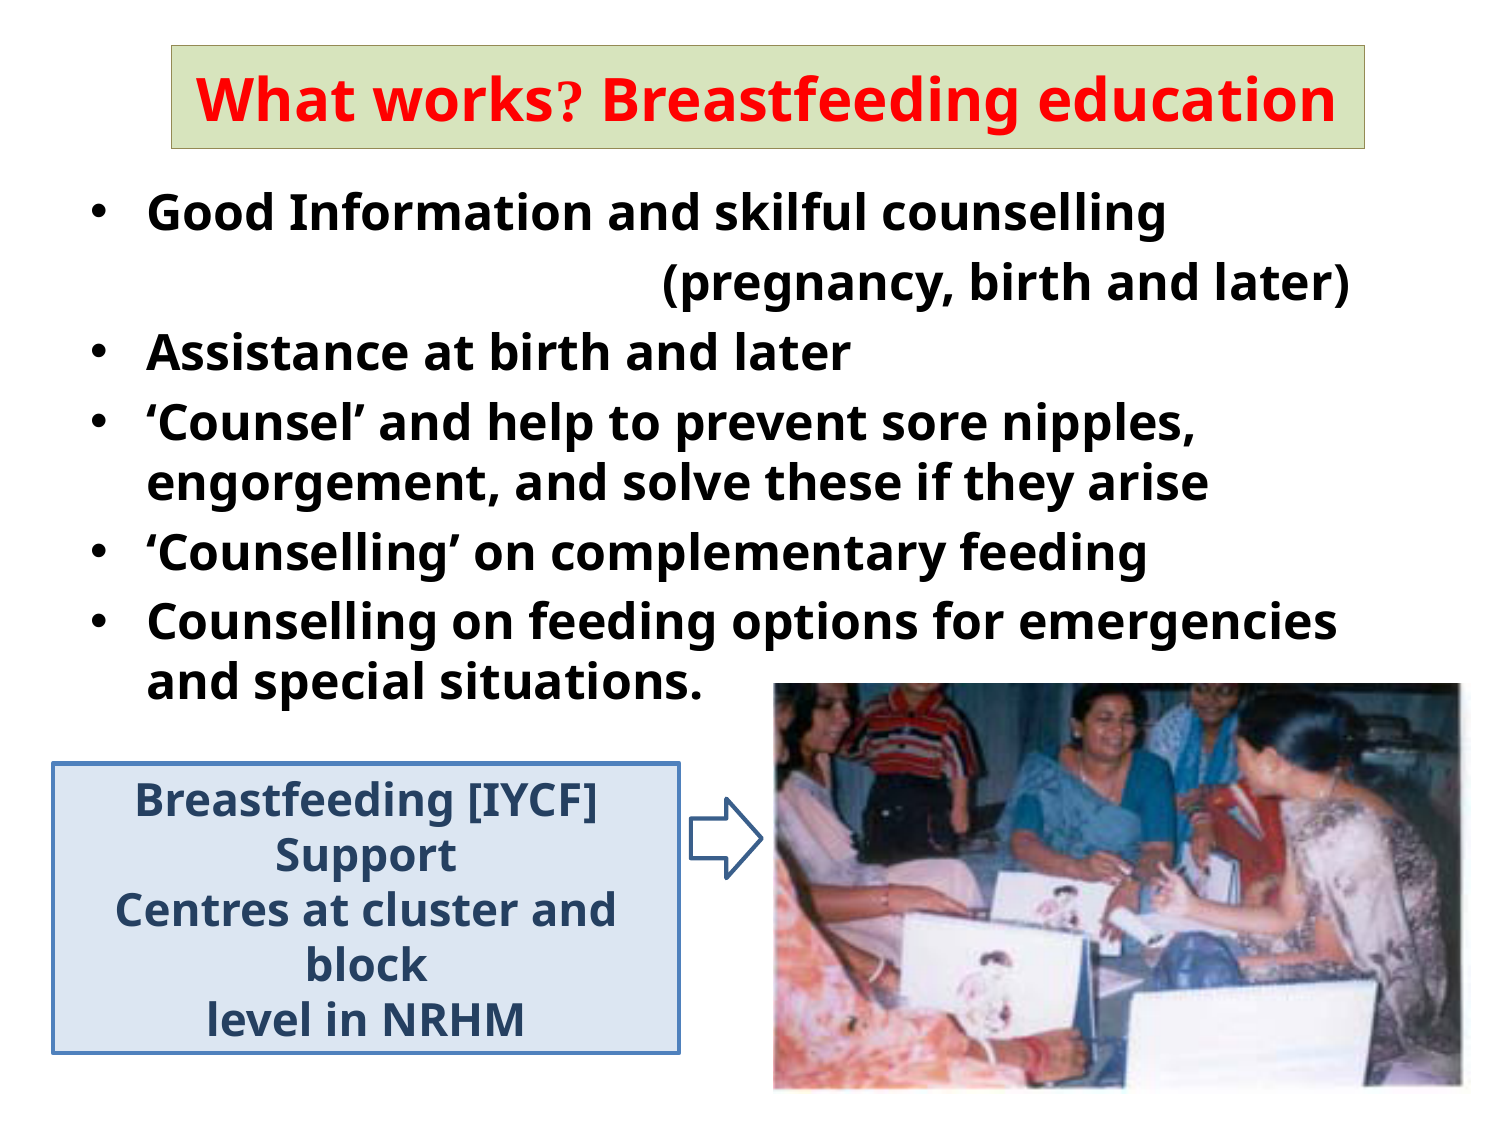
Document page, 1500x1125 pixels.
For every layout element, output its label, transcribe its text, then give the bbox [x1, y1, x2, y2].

list Good Information and skilful counselling (pregnancy, birth and later) Assistance at birth and later ‘Counsel’ and help to prevent sore nipples, engorgement, and solve these if they arise ‘Counselling’ on complementary feeding Counselling on feeding options for emergencies and special situations. [75, 172, 1425, 1005]
picture [773, 683, 1471, 1095]
title What works? Breastfeeding education [171, 45, 1365, 149]
text_box [688, 796, 764, 881]
text_box Breastfeeding [IYCF] Support Centres at cluster and block level in NRHM [53, 763, 680, 1053]
